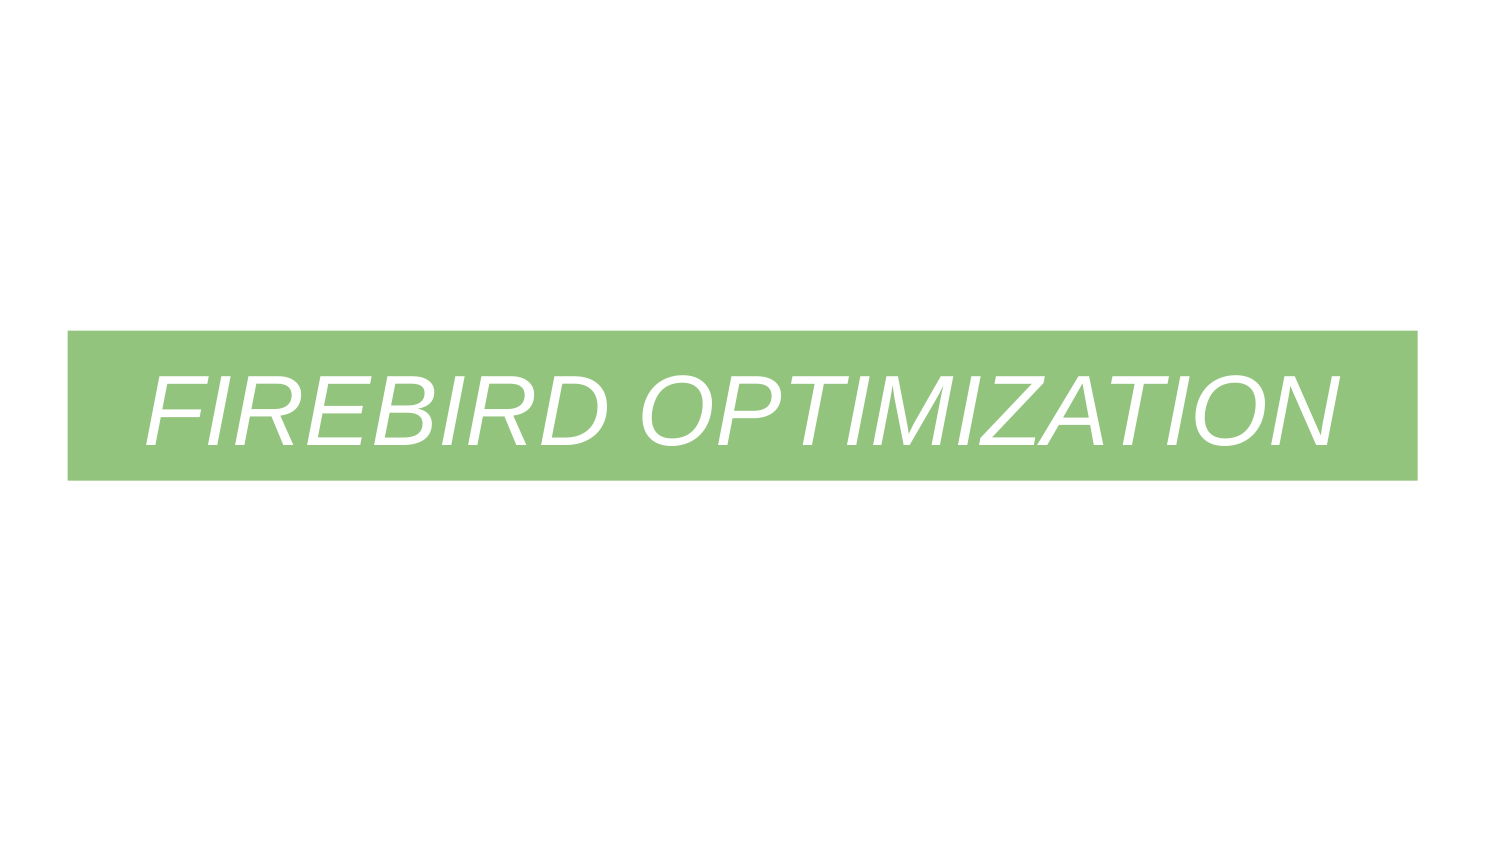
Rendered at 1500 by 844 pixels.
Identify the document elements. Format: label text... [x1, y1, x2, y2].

title FIREBIRD OPTIMIZATION [67, 330, 1418, 481]
